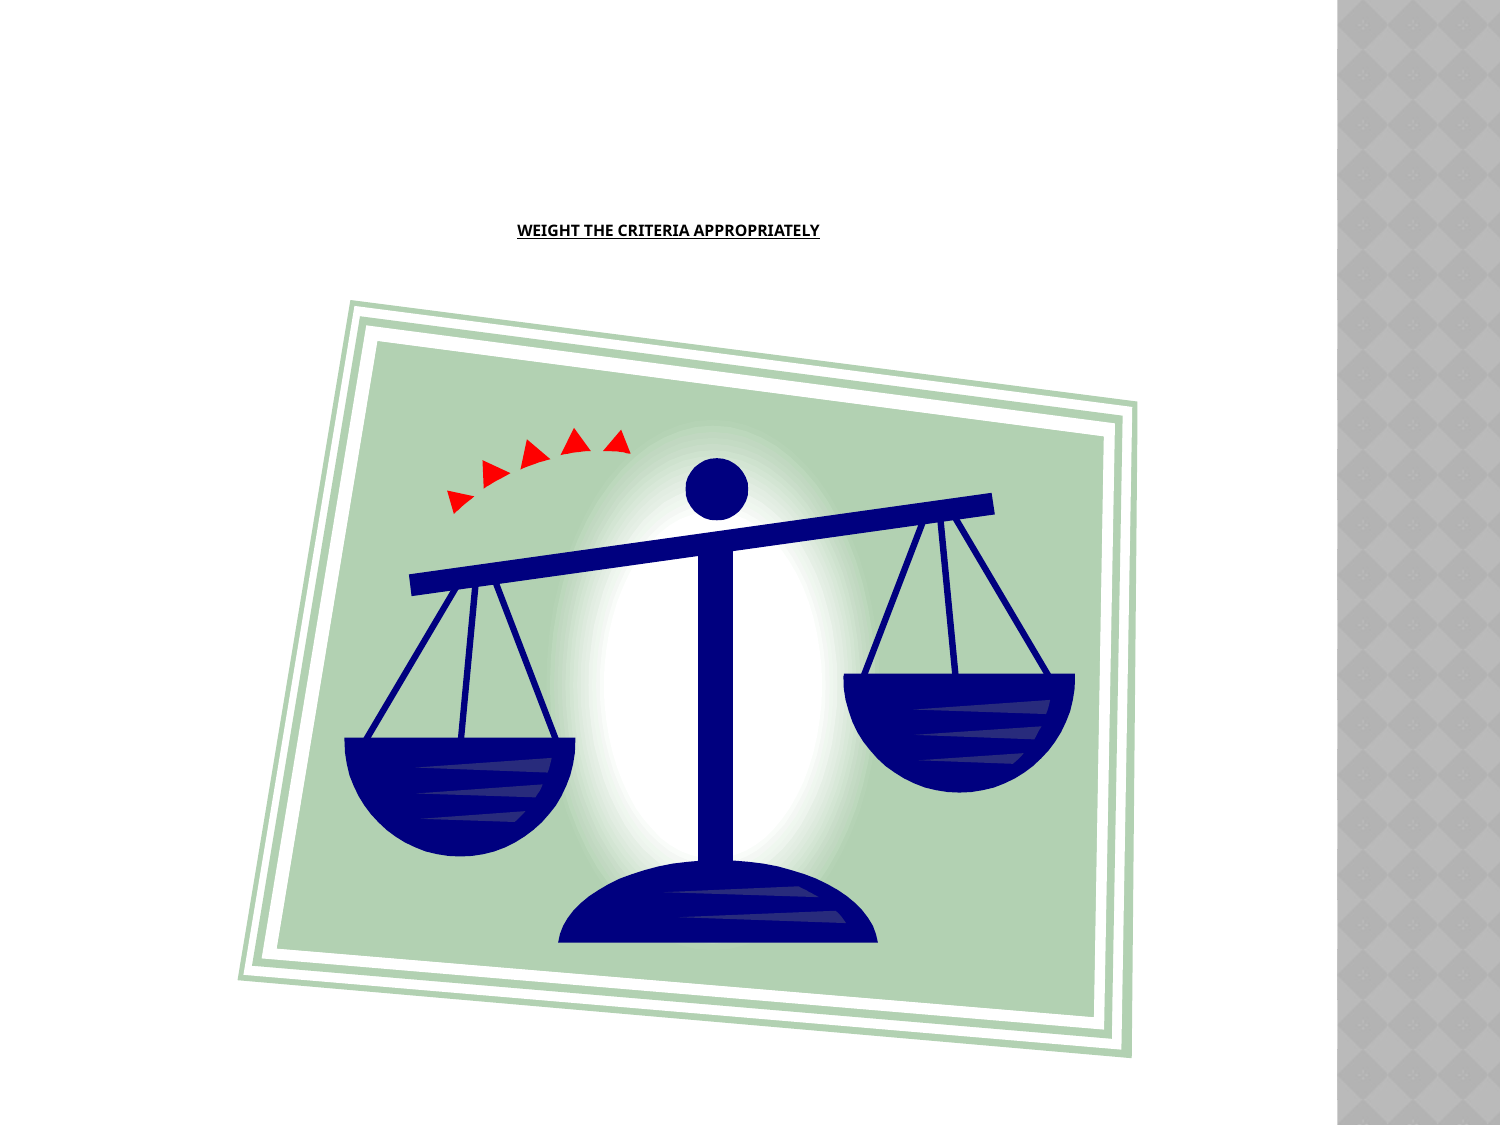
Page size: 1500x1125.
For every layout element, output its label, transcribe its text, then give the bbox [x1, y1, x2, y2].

title Weight the criteria appropriately [75, 52, 1263, 240]
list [237, 299, 1138, 1059]
